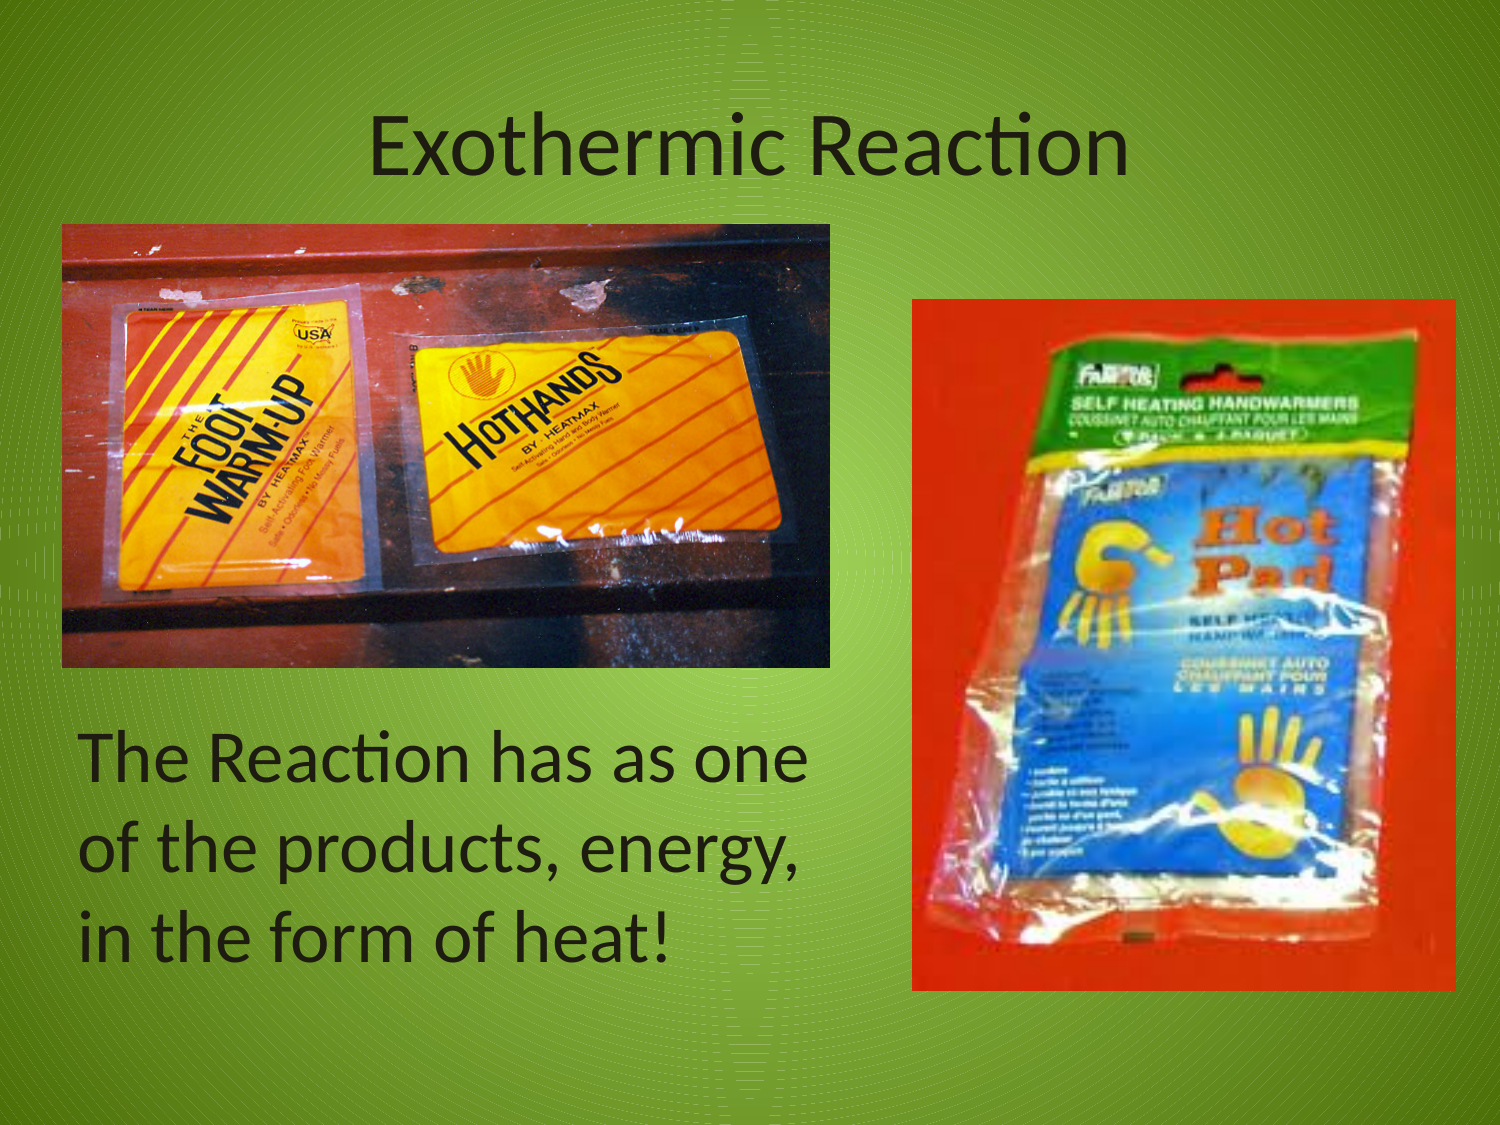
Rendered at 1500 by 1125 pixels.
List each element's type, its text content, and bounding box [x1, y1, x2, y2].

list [62, 224, 830, 669]
text_box The Reaction has as one of the products, energy, in the form of heat! [62, 699, 863, 985]
title Exothermic Reaction [75, 45, 1425, 233]
picture [912, 299, 1456, 991]
